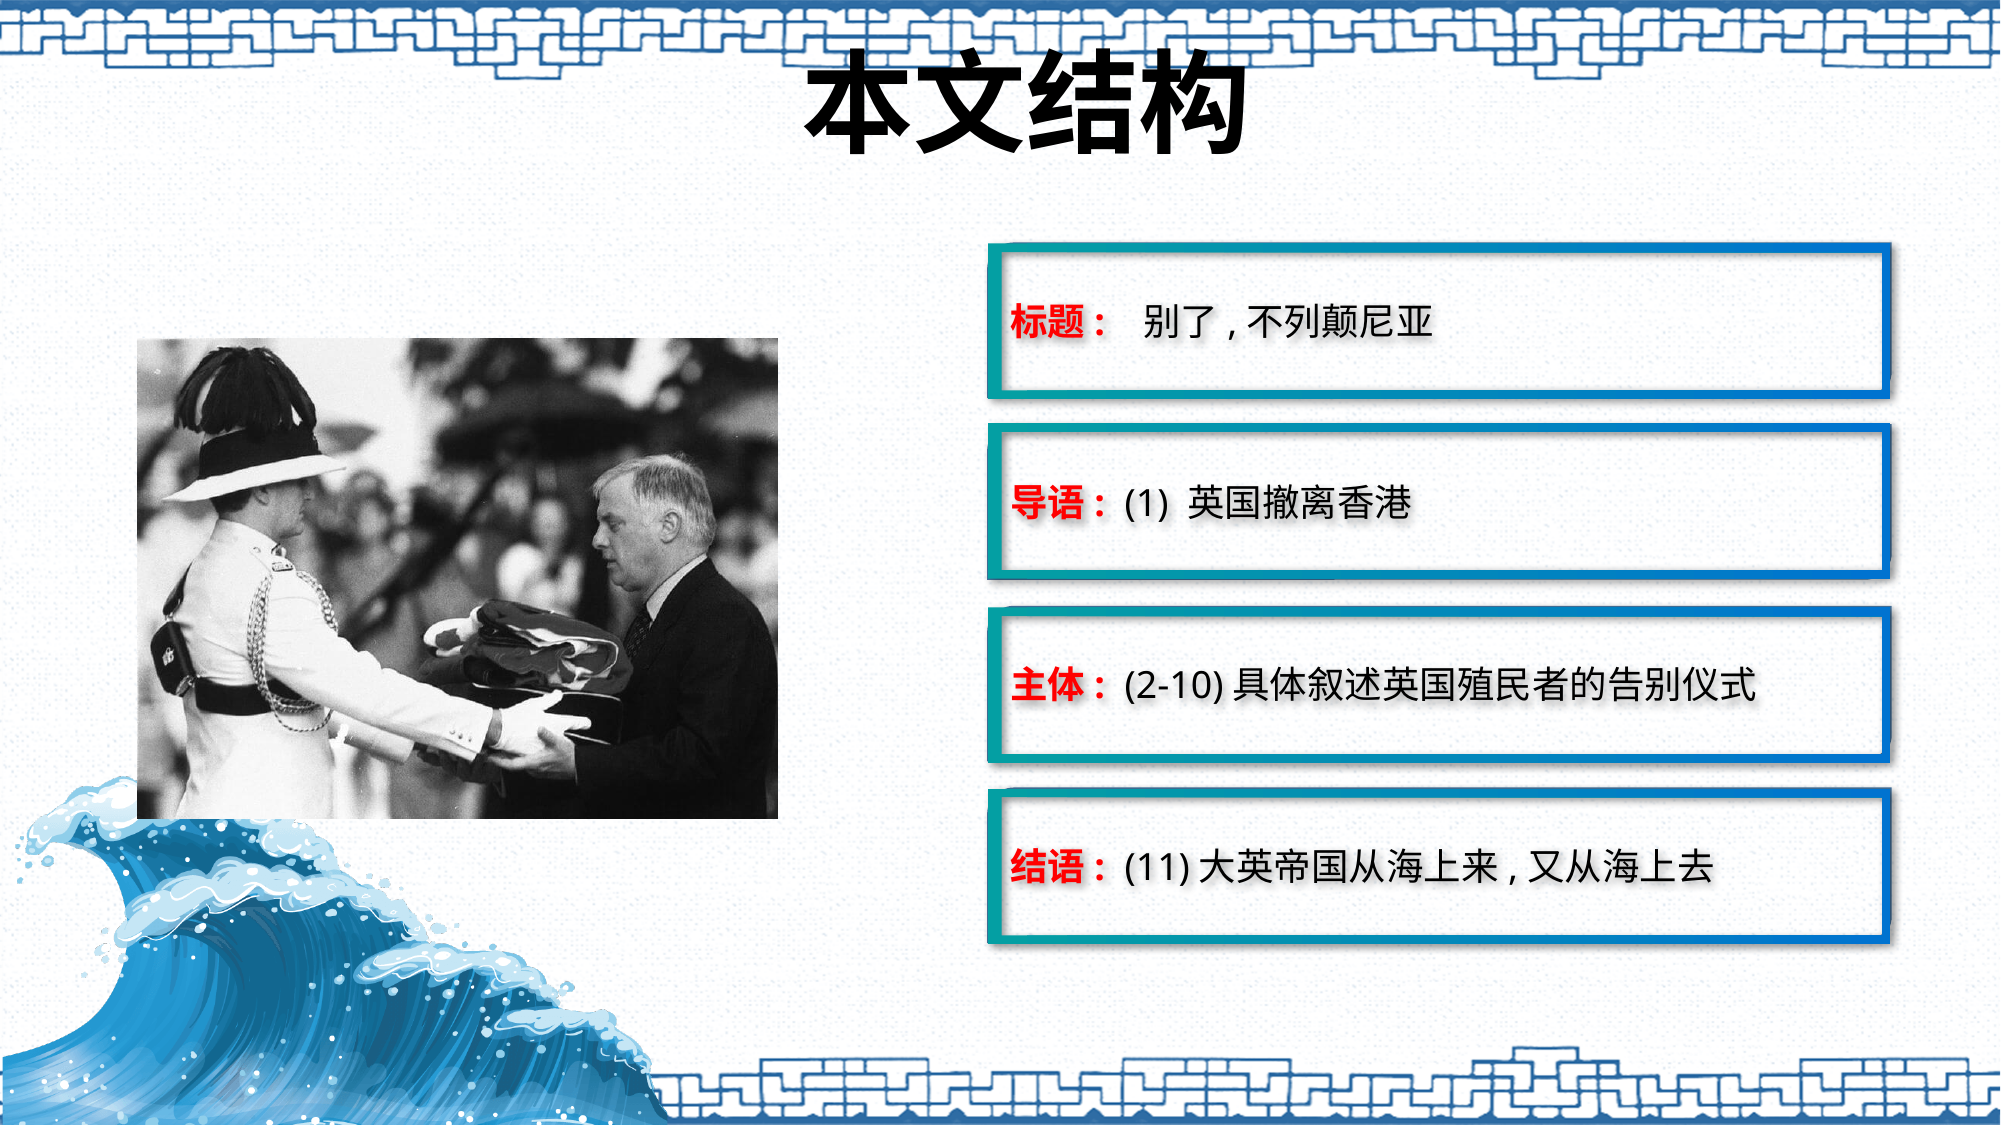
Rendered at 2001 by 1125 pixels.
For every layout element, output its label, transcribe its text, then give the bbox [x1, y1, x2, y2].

text_box [988, 607, 1891, 763]
text_box [988, 423, 1891, 579]
picture [0, 0, 2001, 1125]
text_box 结语: (11)大英帝国从海上来,又从海上去 [1013, 808, 1879, 932]
title 本文结构 [282, 0, 1718, 218]
text_box [988, 243, 1891, 400]
text_box 标题: 别了,不列颠尼亚 [1013, 263, 1879, 386]
text_box 主体: (2-10)具体叙述英国殖民者的告别仪式 [1013, 627, 1879, 751]
text_box 导语: (1) 英国撤离香港 [1013, 443, 1879, 566]
text_box [988, 788, 1891, 945]
